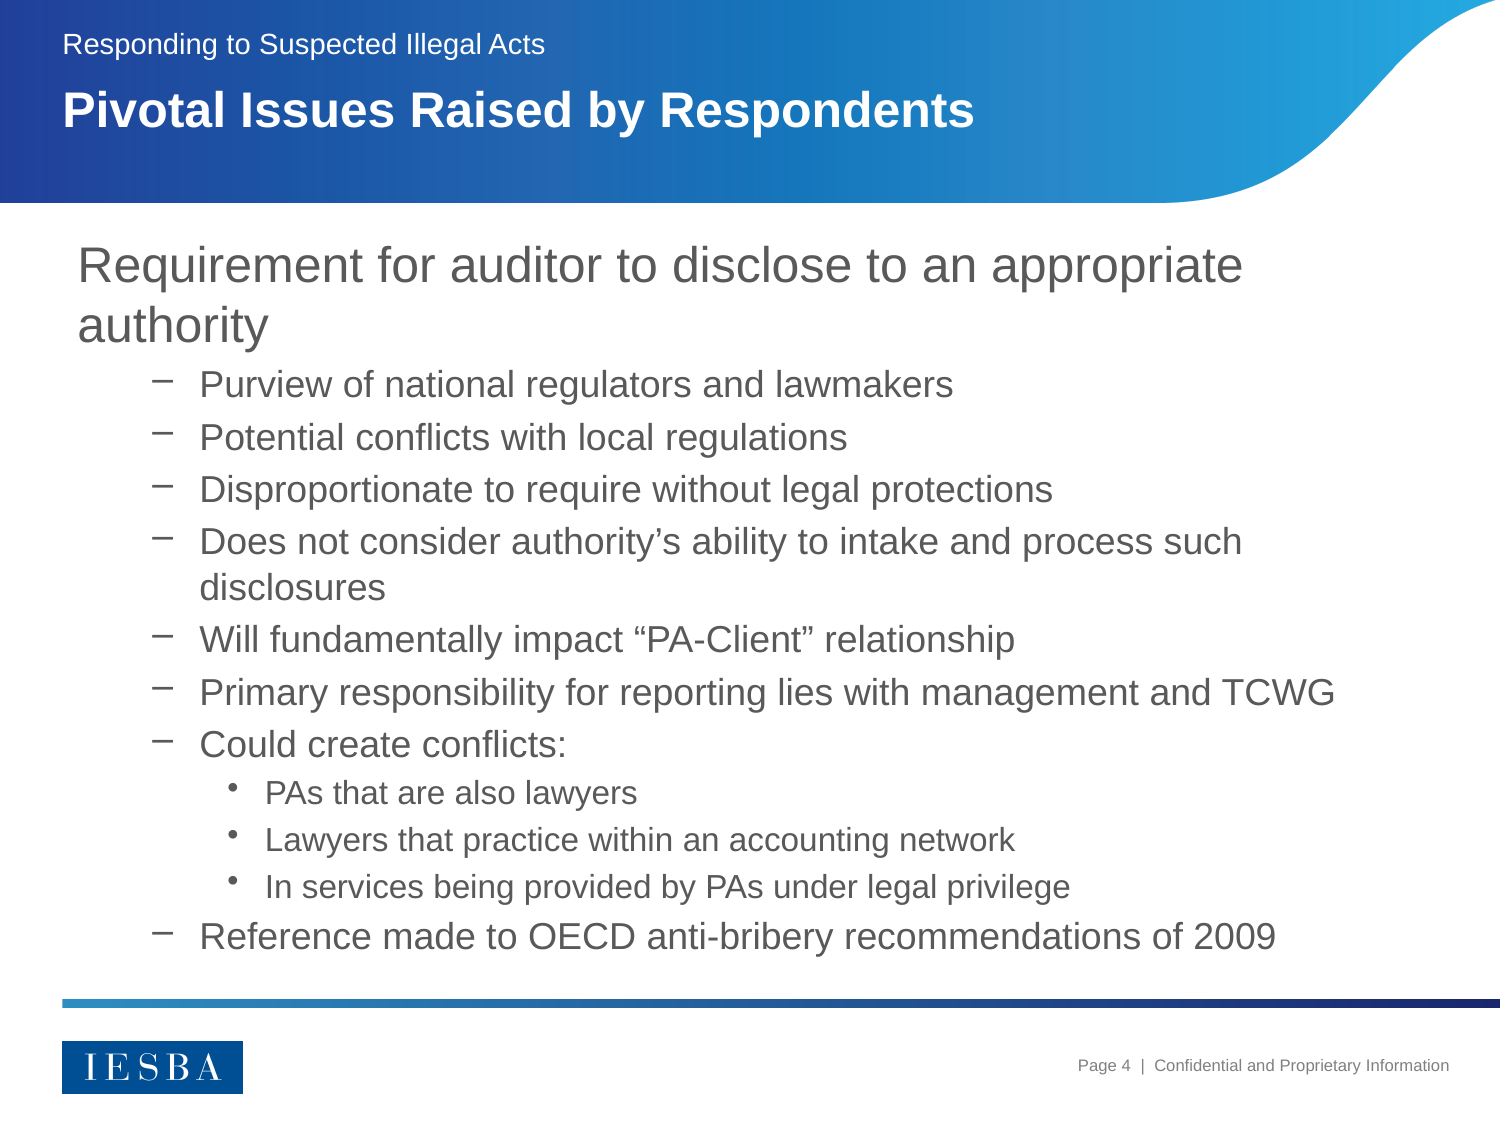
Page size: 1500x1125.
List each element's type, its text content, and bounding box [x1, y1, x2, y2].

list Requirement for auditor to disclose to an appropriate authority Purview of national regulators and lawmakers Potential conflicts with local regulations Disproportionate to require without legal protections Does not consider authority’s ability to intake and process such disclosures Will fundamentally impact “PA-Client” relationship Primary responsibility for reporting lies with management and TCWG Could create conflicts: PAs that are also lawyers Lawyers that practice within an accounting network In services being provided by PAs under legal privilege Reference made to OECD anti-bribery recommendations of 2009 [62, 224, 1450, 975]
picture [0, 0, 1497, 203]
subtitle Responding to Suspected Illegal Acts [62, 24, 663, 63]
title Pivotal Issues Raised by Respondents [62, 87, 1300, 188]
picture [62, 1041, 243, 1094]
